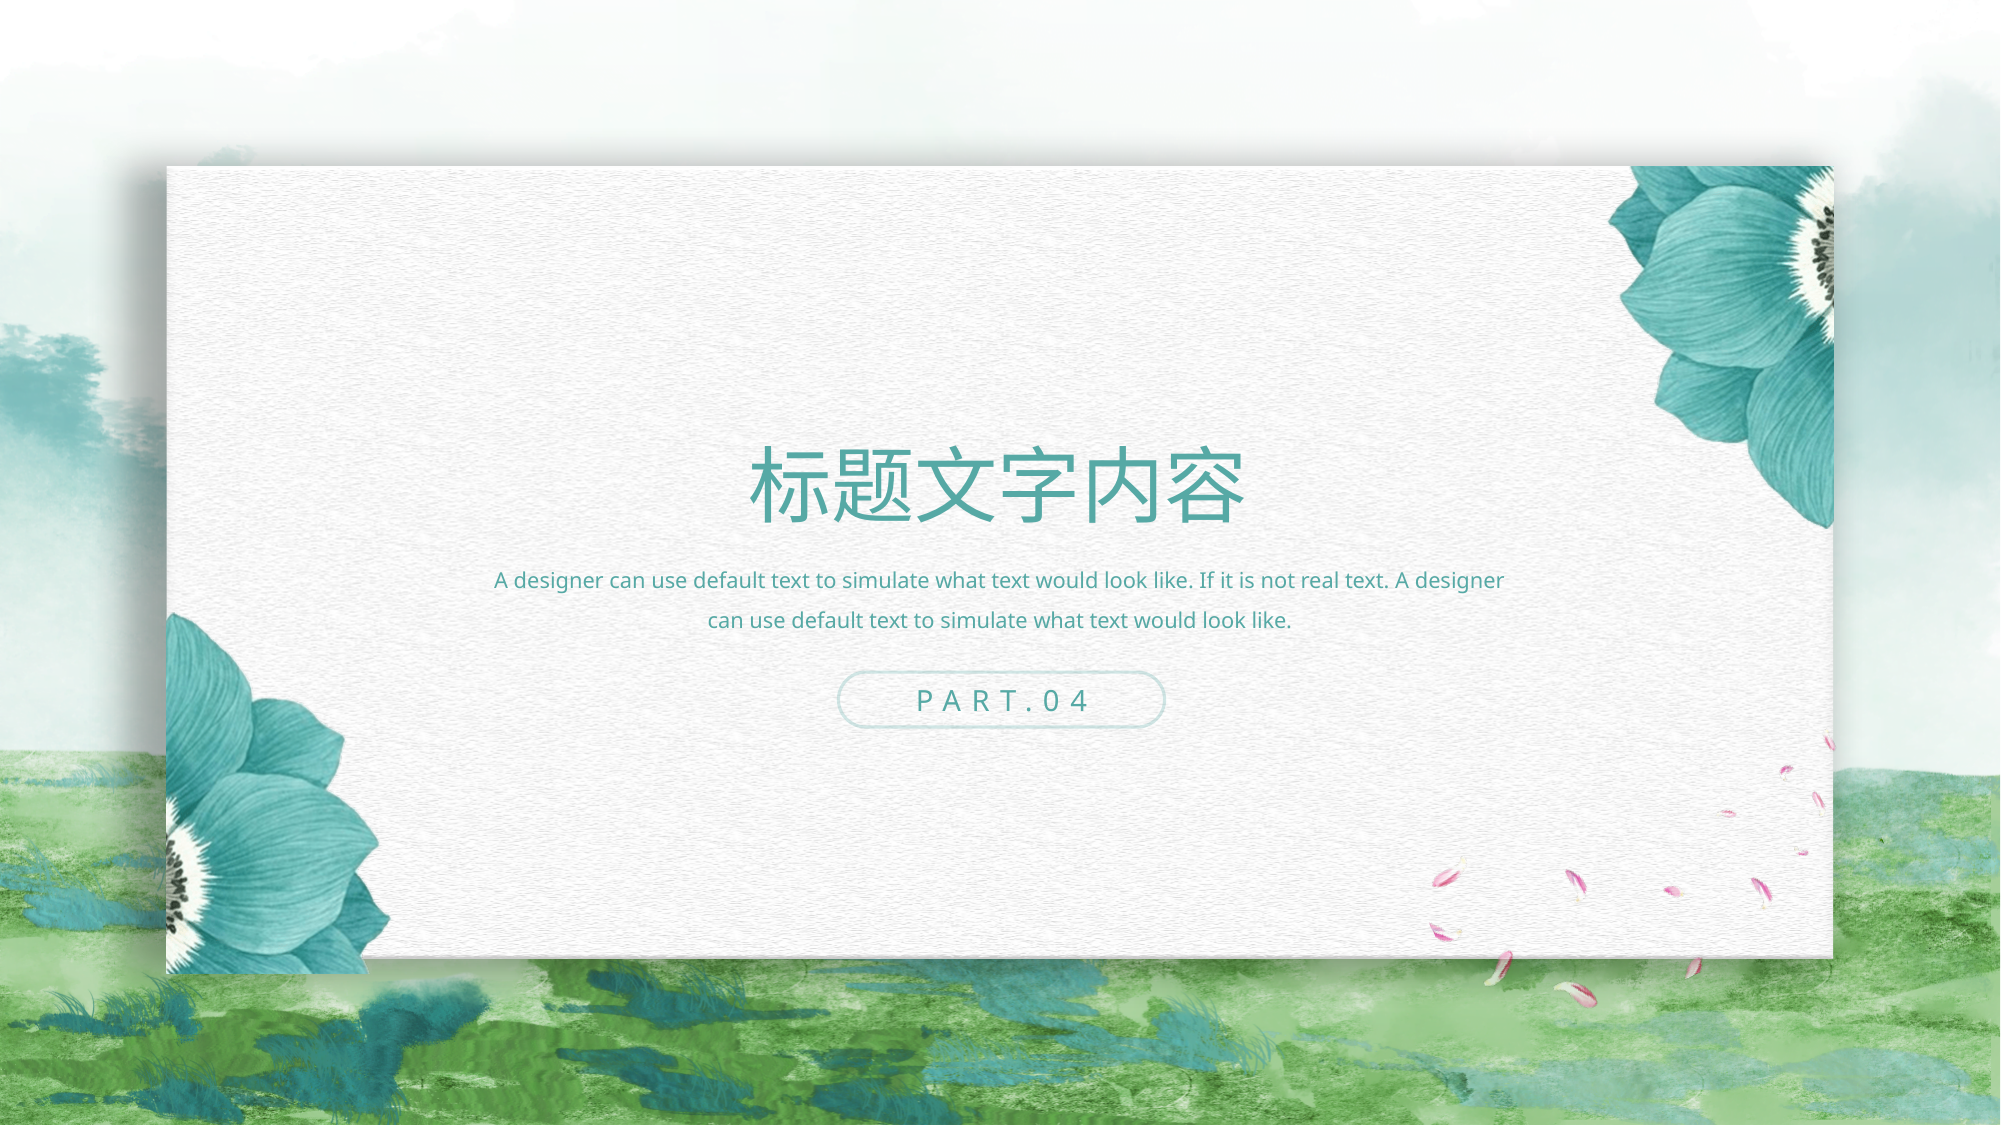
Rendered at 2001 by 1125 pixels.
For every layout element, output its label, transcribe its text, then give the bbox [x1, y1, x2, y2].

picture [0, 0, 2001, 1125]
text_box 标题文字内容 [661, 426, 1335, 541]
text_box PART.04 [837, 671, 1166, 729]
text_box A designer can use default text to simulate what text would look like. If it is not real text. A designer can use default text to simulate what text would look like. [471, 546, 1530, 640]
